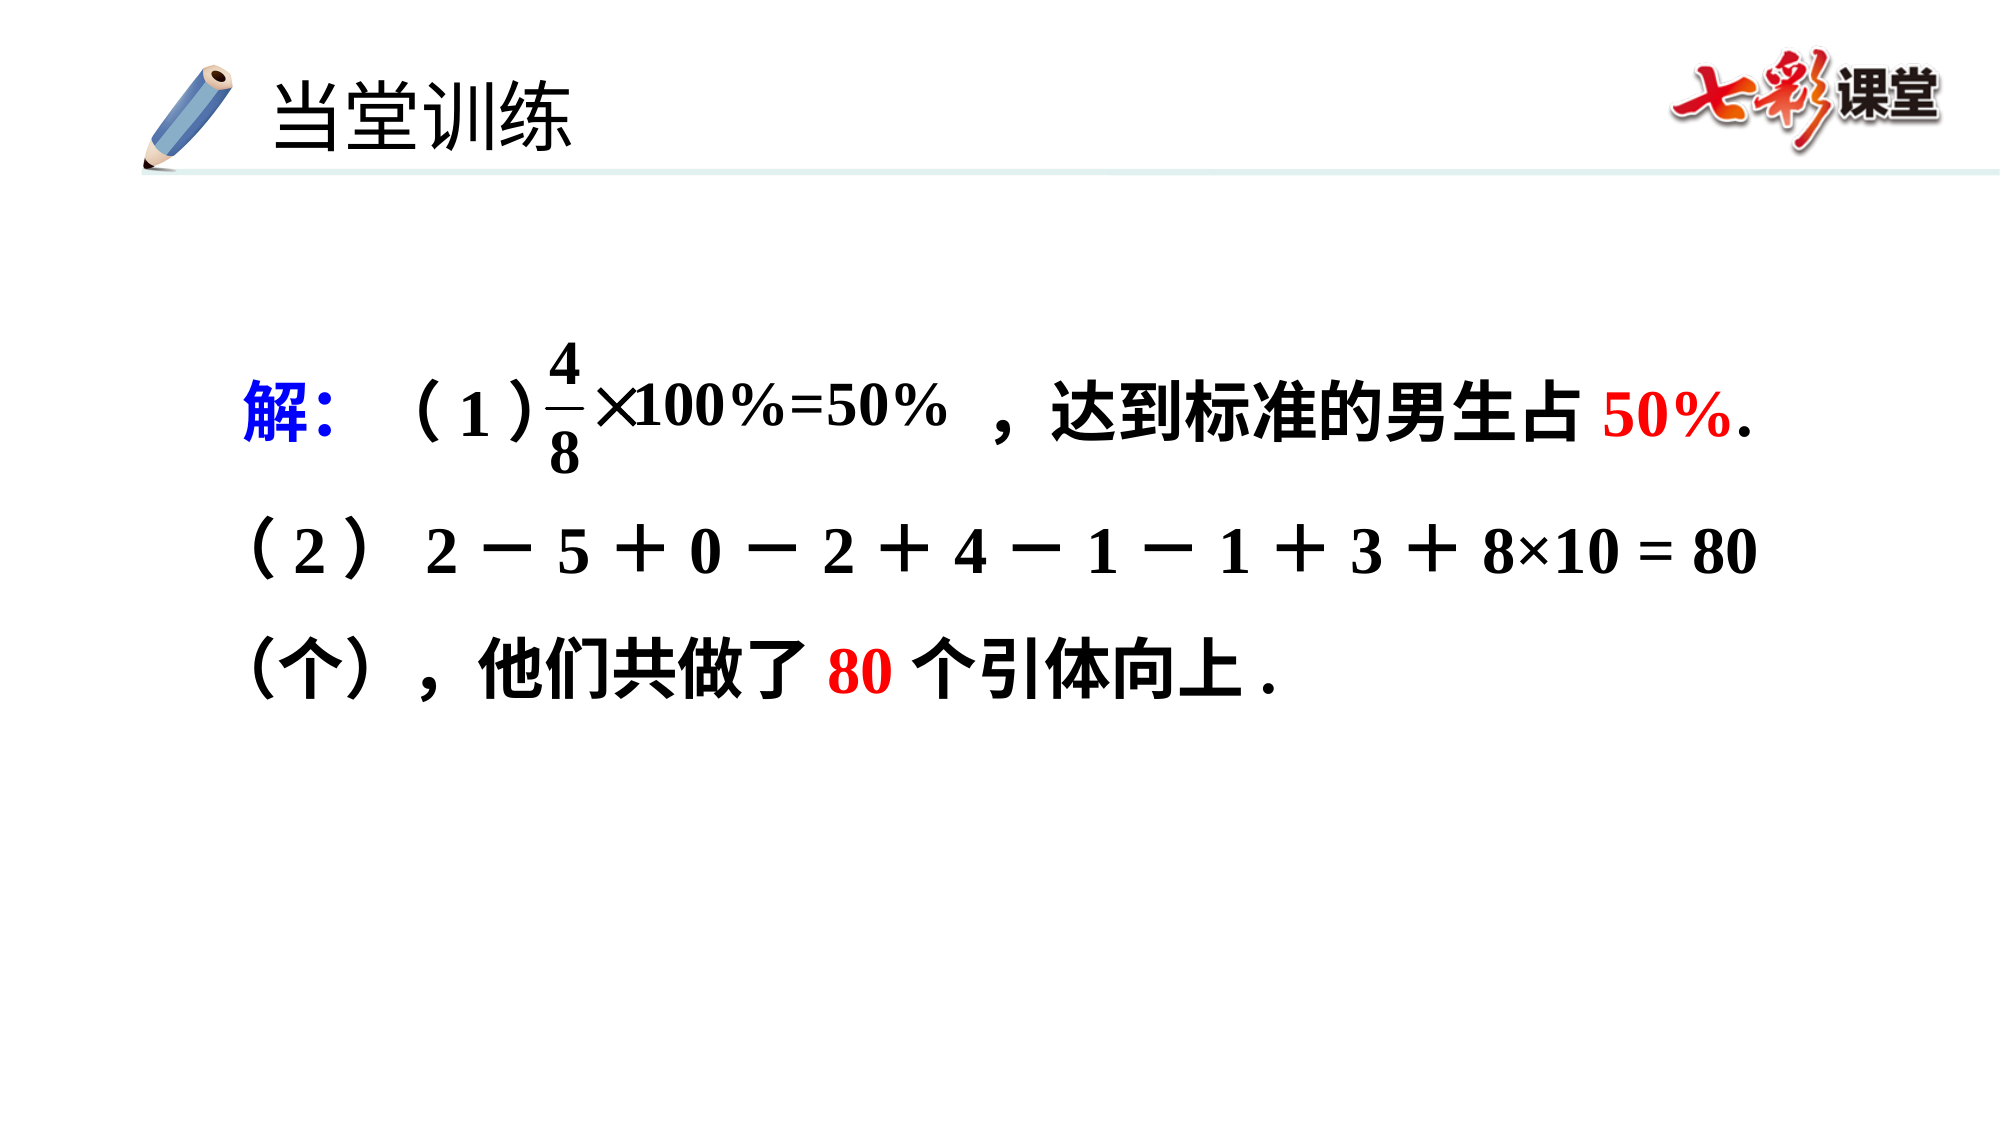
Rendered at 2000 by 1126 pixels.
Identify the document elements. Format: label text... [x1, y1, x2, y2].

text_box 解：（1） ，达到标准的男生占50%. （2）2－5＋0－2＋4－1－1＋3＋8×10 = 80（个），他们共做了80个引体向上. [190, 320, 1920, 717]
picture [133, 42, 242, 195]
picture [1666, 42, 1948, 157]
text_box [535, 319, 962, 489]
